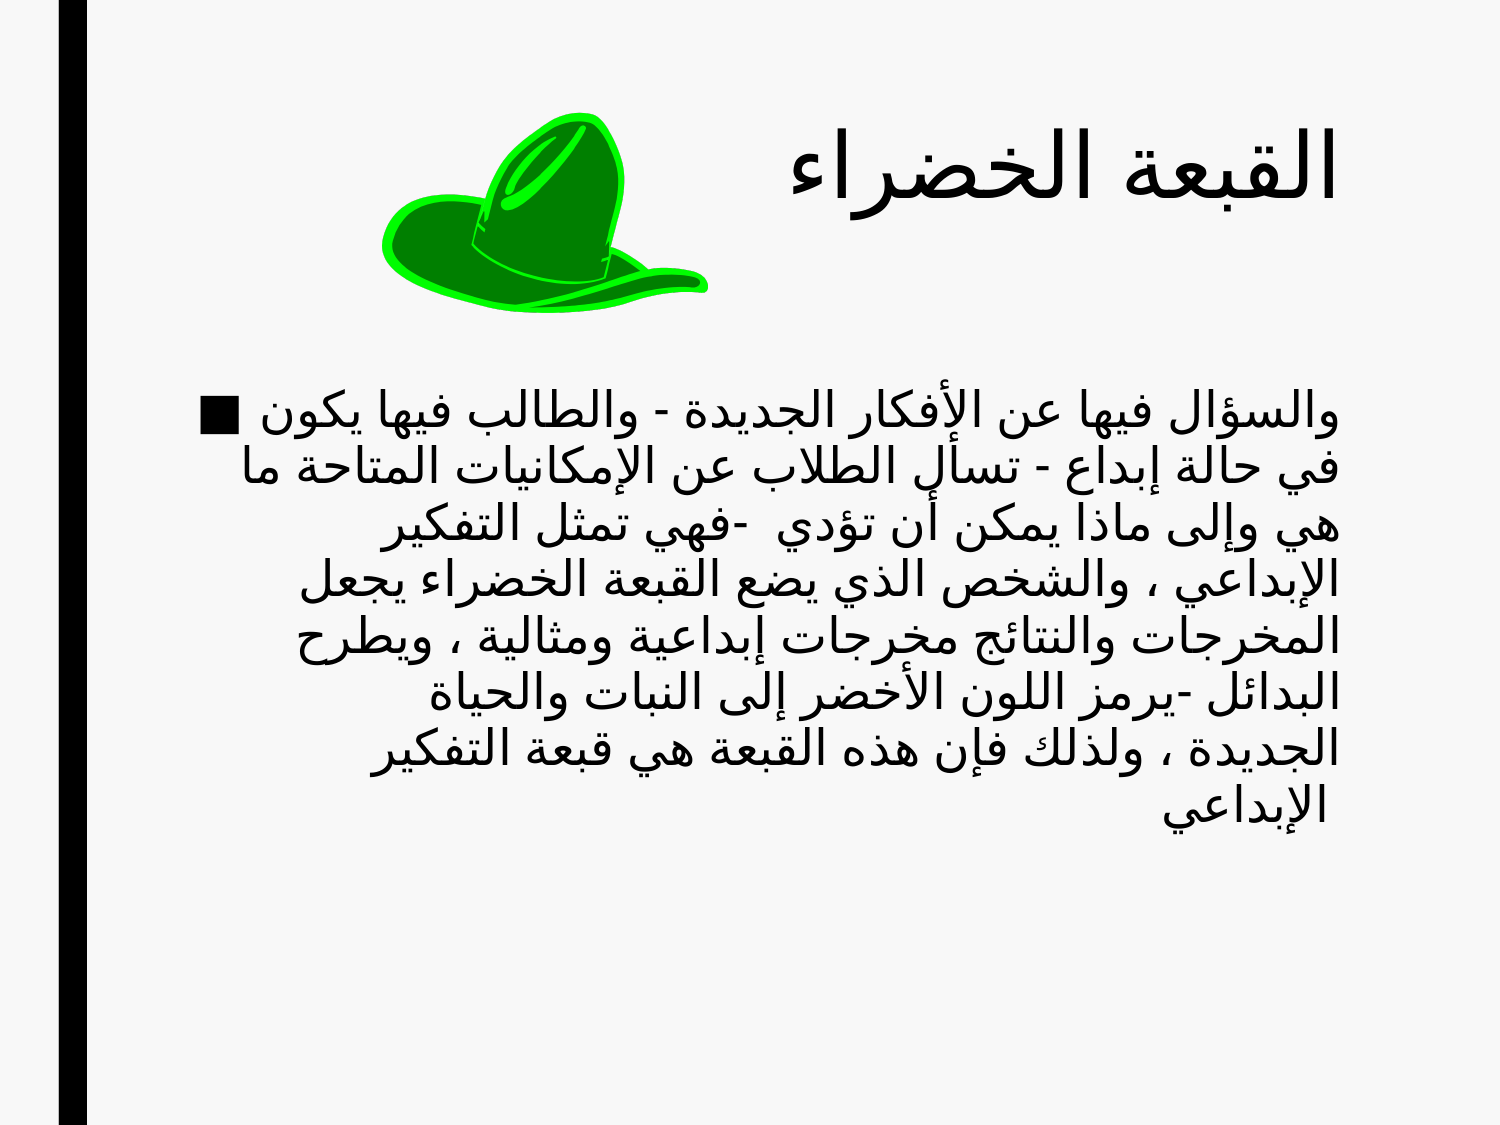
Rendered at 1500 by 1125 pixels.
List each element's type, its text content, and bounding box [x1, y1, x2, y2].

picture [371, 111, 710, 315]
list والسؤال فيها عن الأفكار الجديدة - والطالب فيها يكون في حالة إبداع - تسأل الطلاب عن الإمكانيات المتاحة ما هي وإلى ماذا يمكن أن تؤدي -فهي تمثل التفكير الإبداعي ، والشخص الذي يضع القبعة الخضراء يجعل المخرجات والنتائج مخرجات إبداعية ومثالية ، ويطرح البدائل -يرمز اللون الأخضر إلى النبات والحياة الجديدة ، ولذلك فإن هذه القبعة هي قبعة التفكير الإبداعي [168, 374, 1351, 963]
title القبعة الخضراء [168, 111, 1351, 357]
